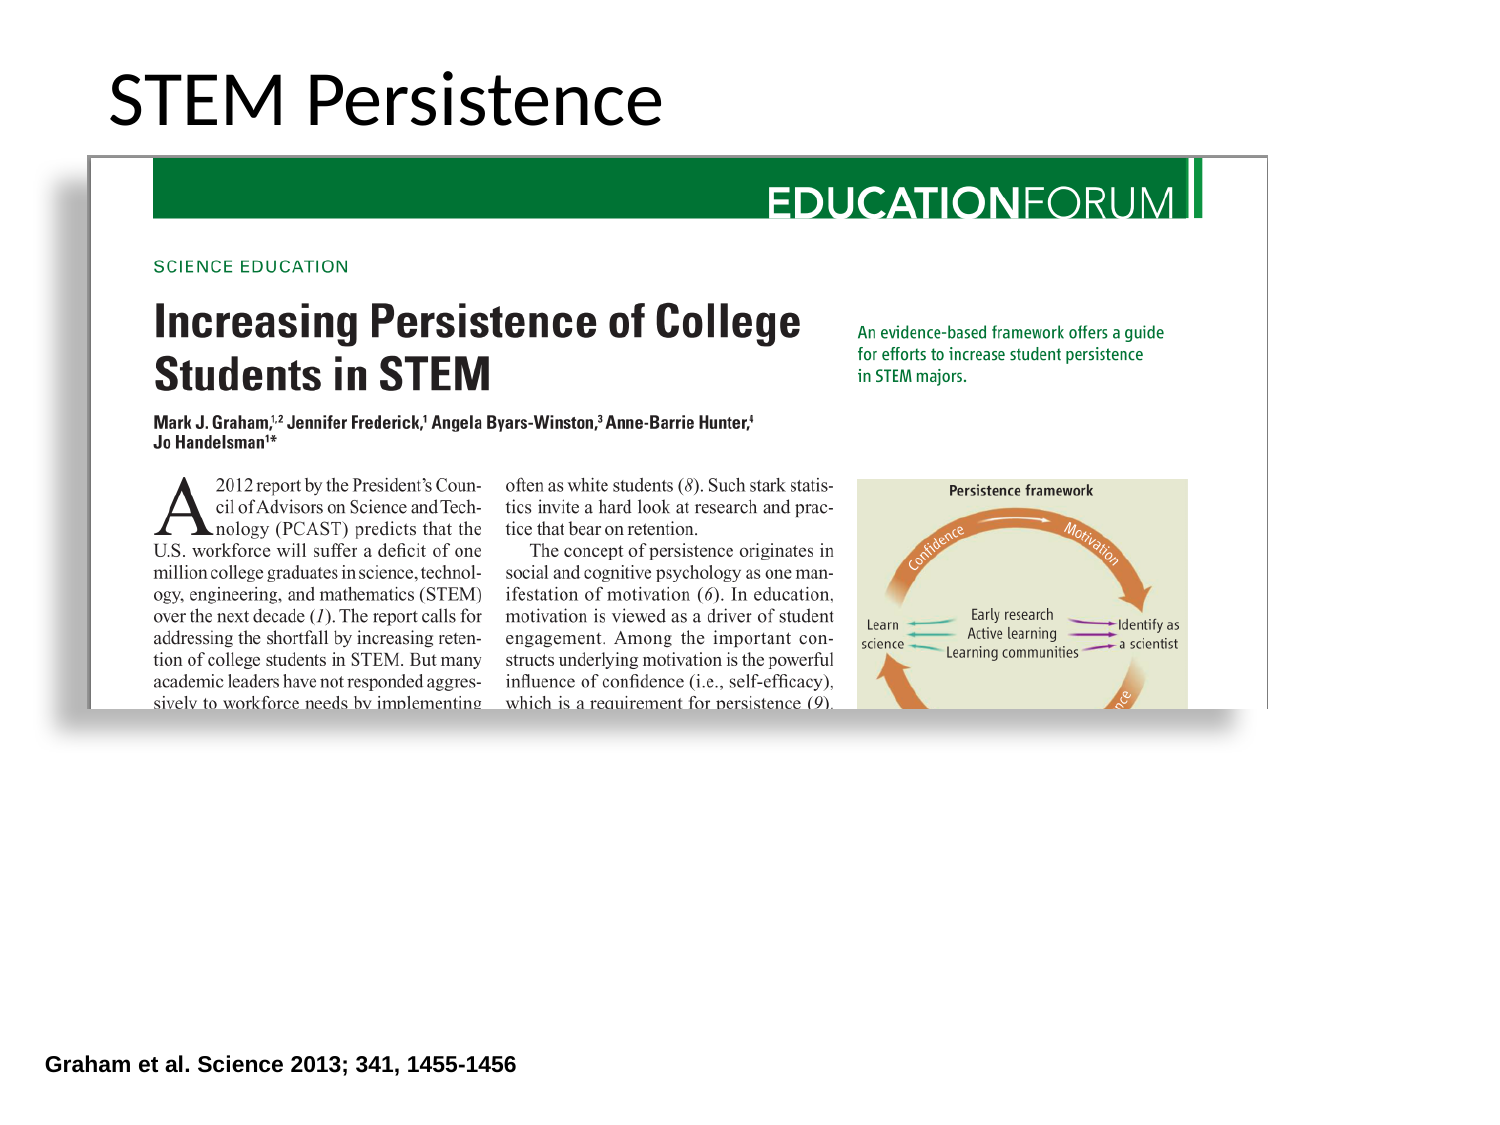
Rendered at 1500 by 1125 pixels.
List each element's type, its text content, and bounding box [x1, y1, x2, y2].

text_box Graham et al. Science 2013; 341, 1455-1456 [44, 1049, 688, 1088]
picture [87, 155, 1268, 709]
title STEM Persistence [93, 50, 1413, 150]
